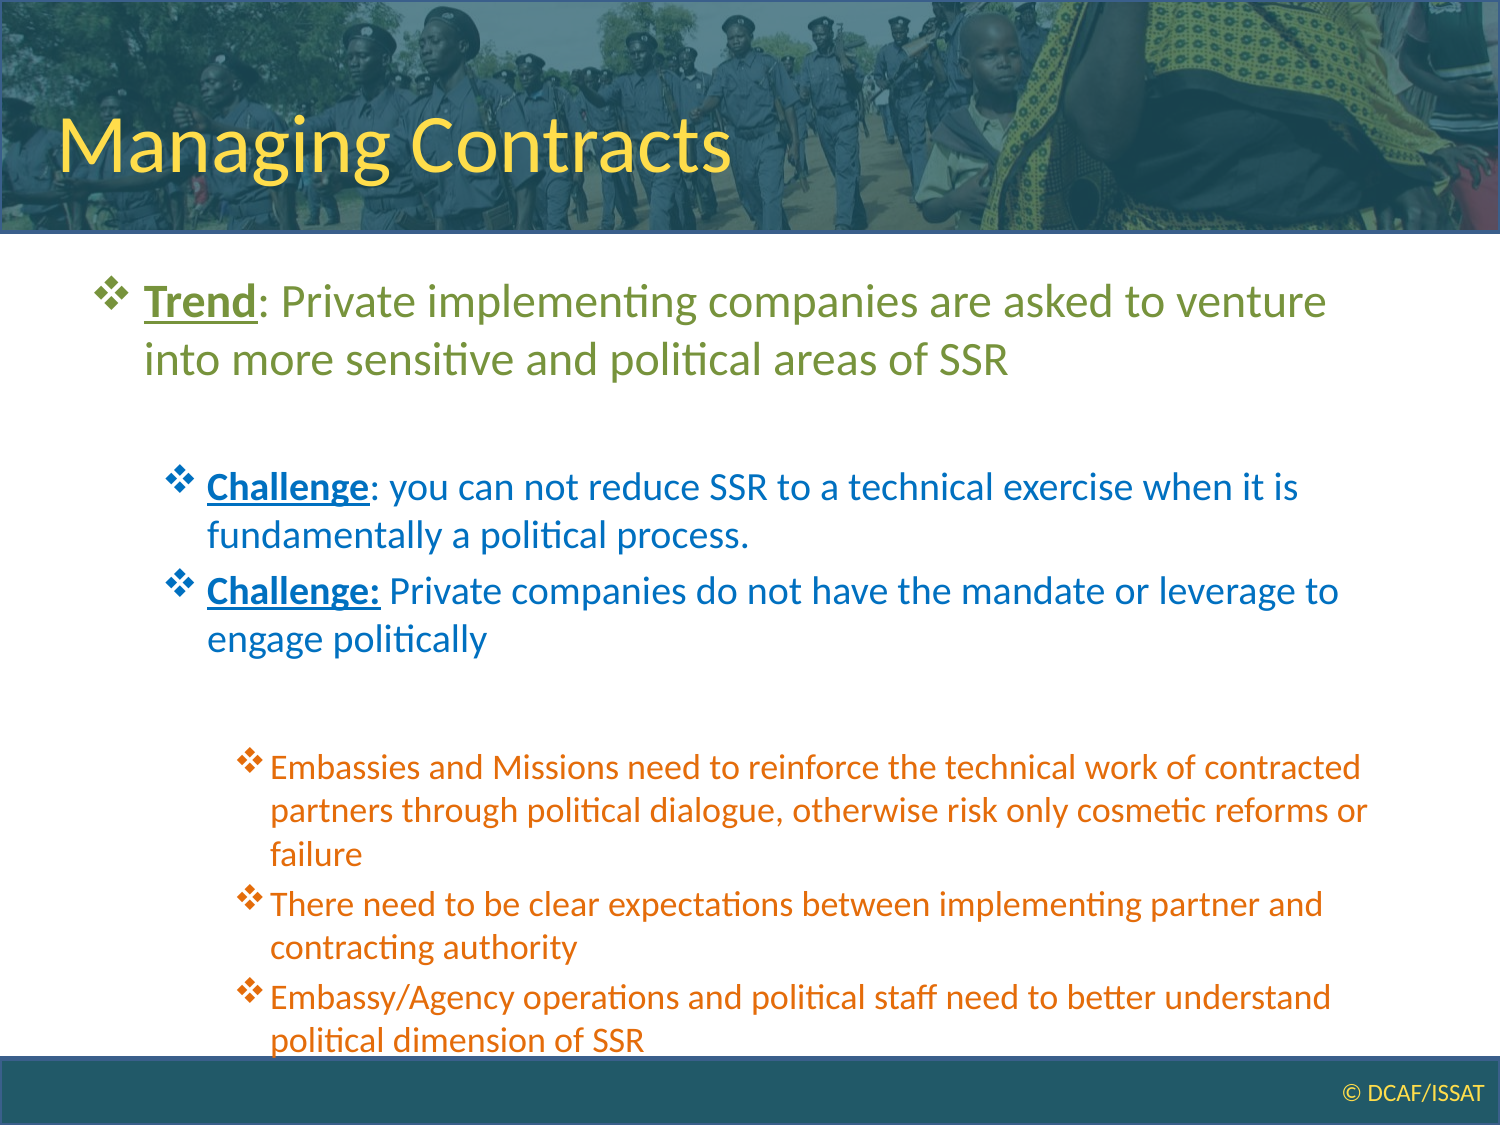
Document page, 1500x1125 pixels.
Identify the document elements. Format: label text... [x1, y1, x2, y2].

title Managing Contracts [41, 45, 1459, 233]
list Trend: Private implementing companies are asked to venture into more sensitive and political areas of SSR Challenge: you can not reduce SSR to a technical exercise when it is fundamentally a political process. Challenge: Private companies do not have the mandate or leverage to engage politically Embassies and Missions need to reinforce the technical work of contracted partners through political dialogue, otherwise risk only cosmetic reforms or failure There need to be clear expectations between implementing partner and contracting authority Embassy/Agency operations and political staff need to better understand political dimension of SSR [74, 262, 1426, 1071]
